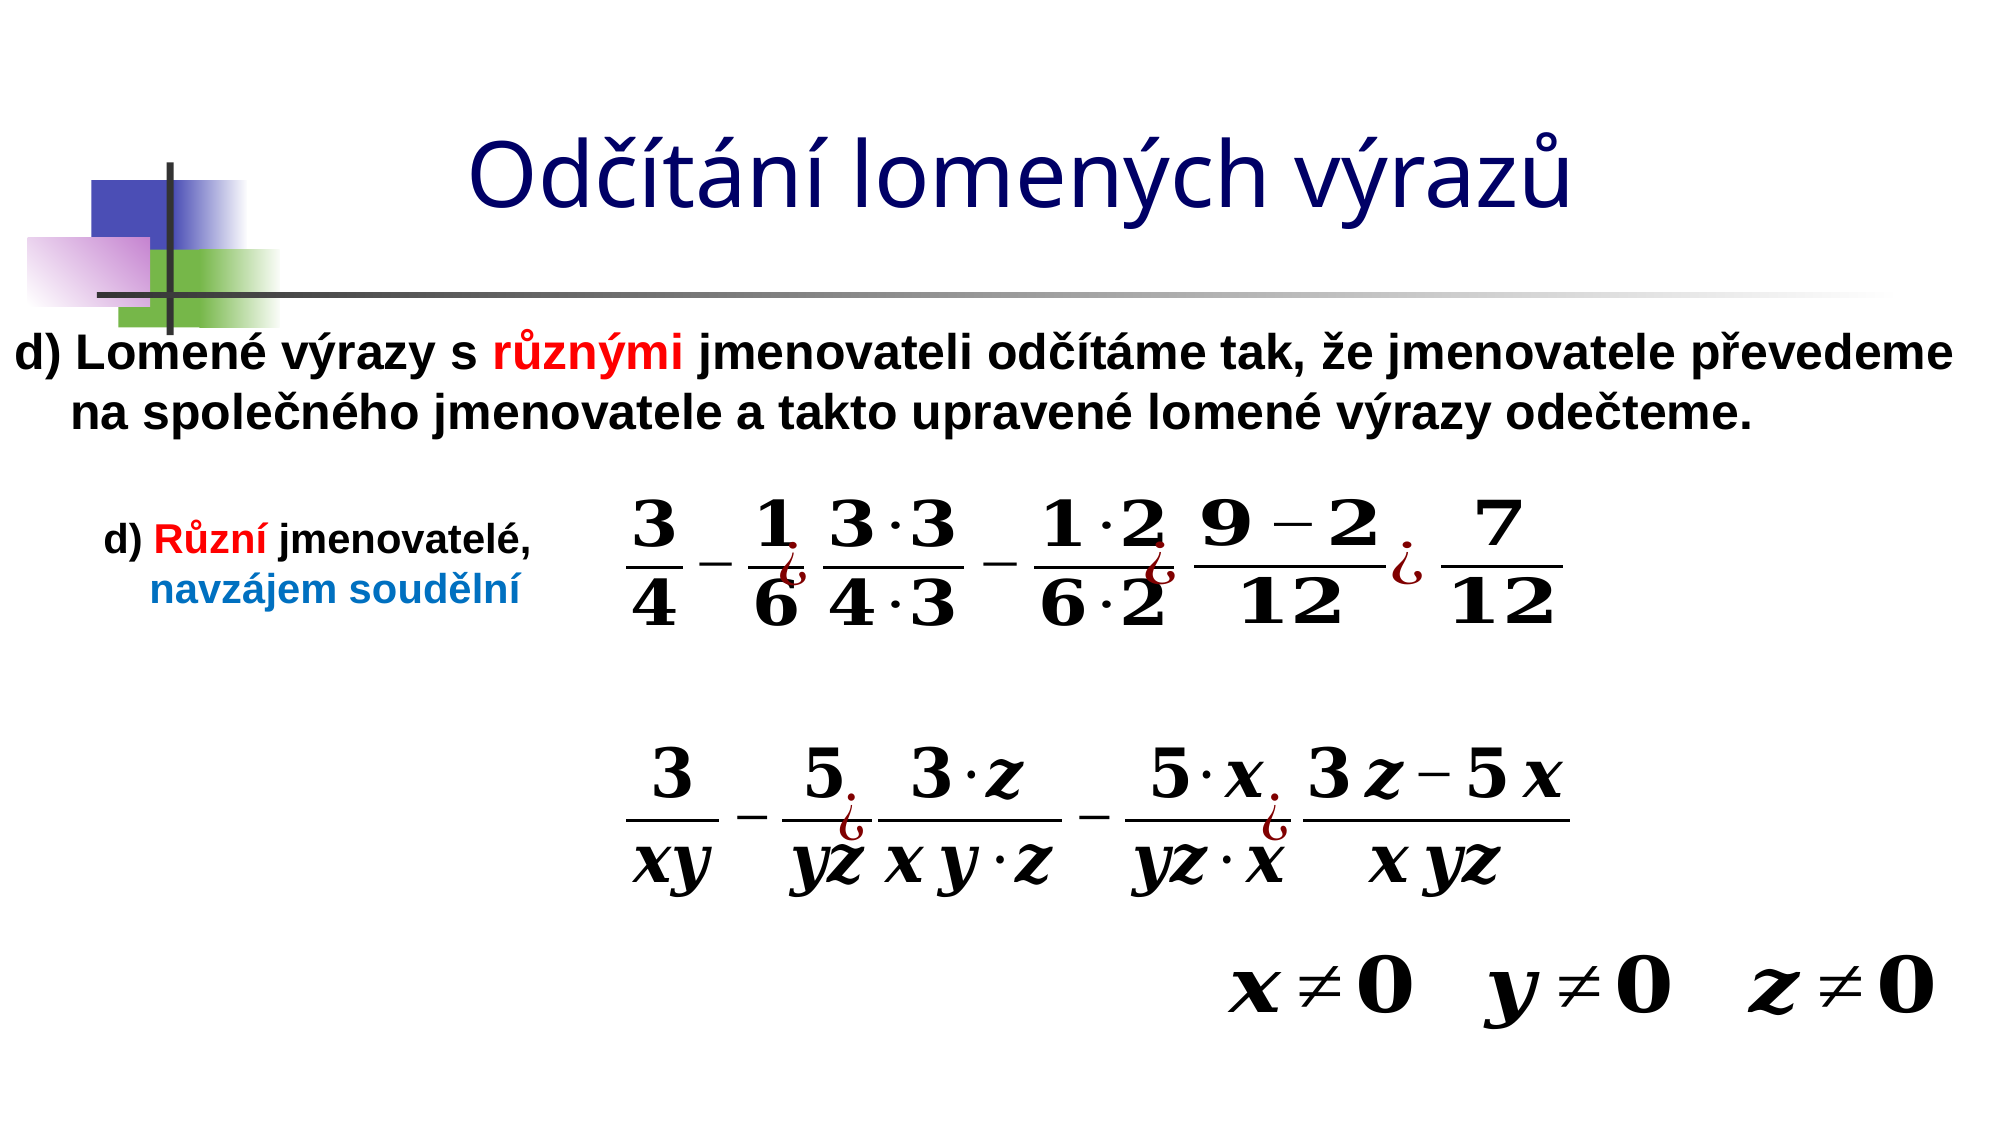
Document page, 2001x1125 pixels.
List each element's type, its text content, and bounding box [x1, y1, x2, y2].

text_box d) Různí jmenovatelé, navzájem soudělní [88, 501, 644, 622]
text_box d) Lomené výrazy s různými jmenovateli odčítáme tak, že jmenovatele převedeme na společného jmenovatele a takto upravené lomené výrazy odečteme. [0, 314, 2000, 445]
title Odčítání lomených výrazů [416, 113, 1627, 228]
